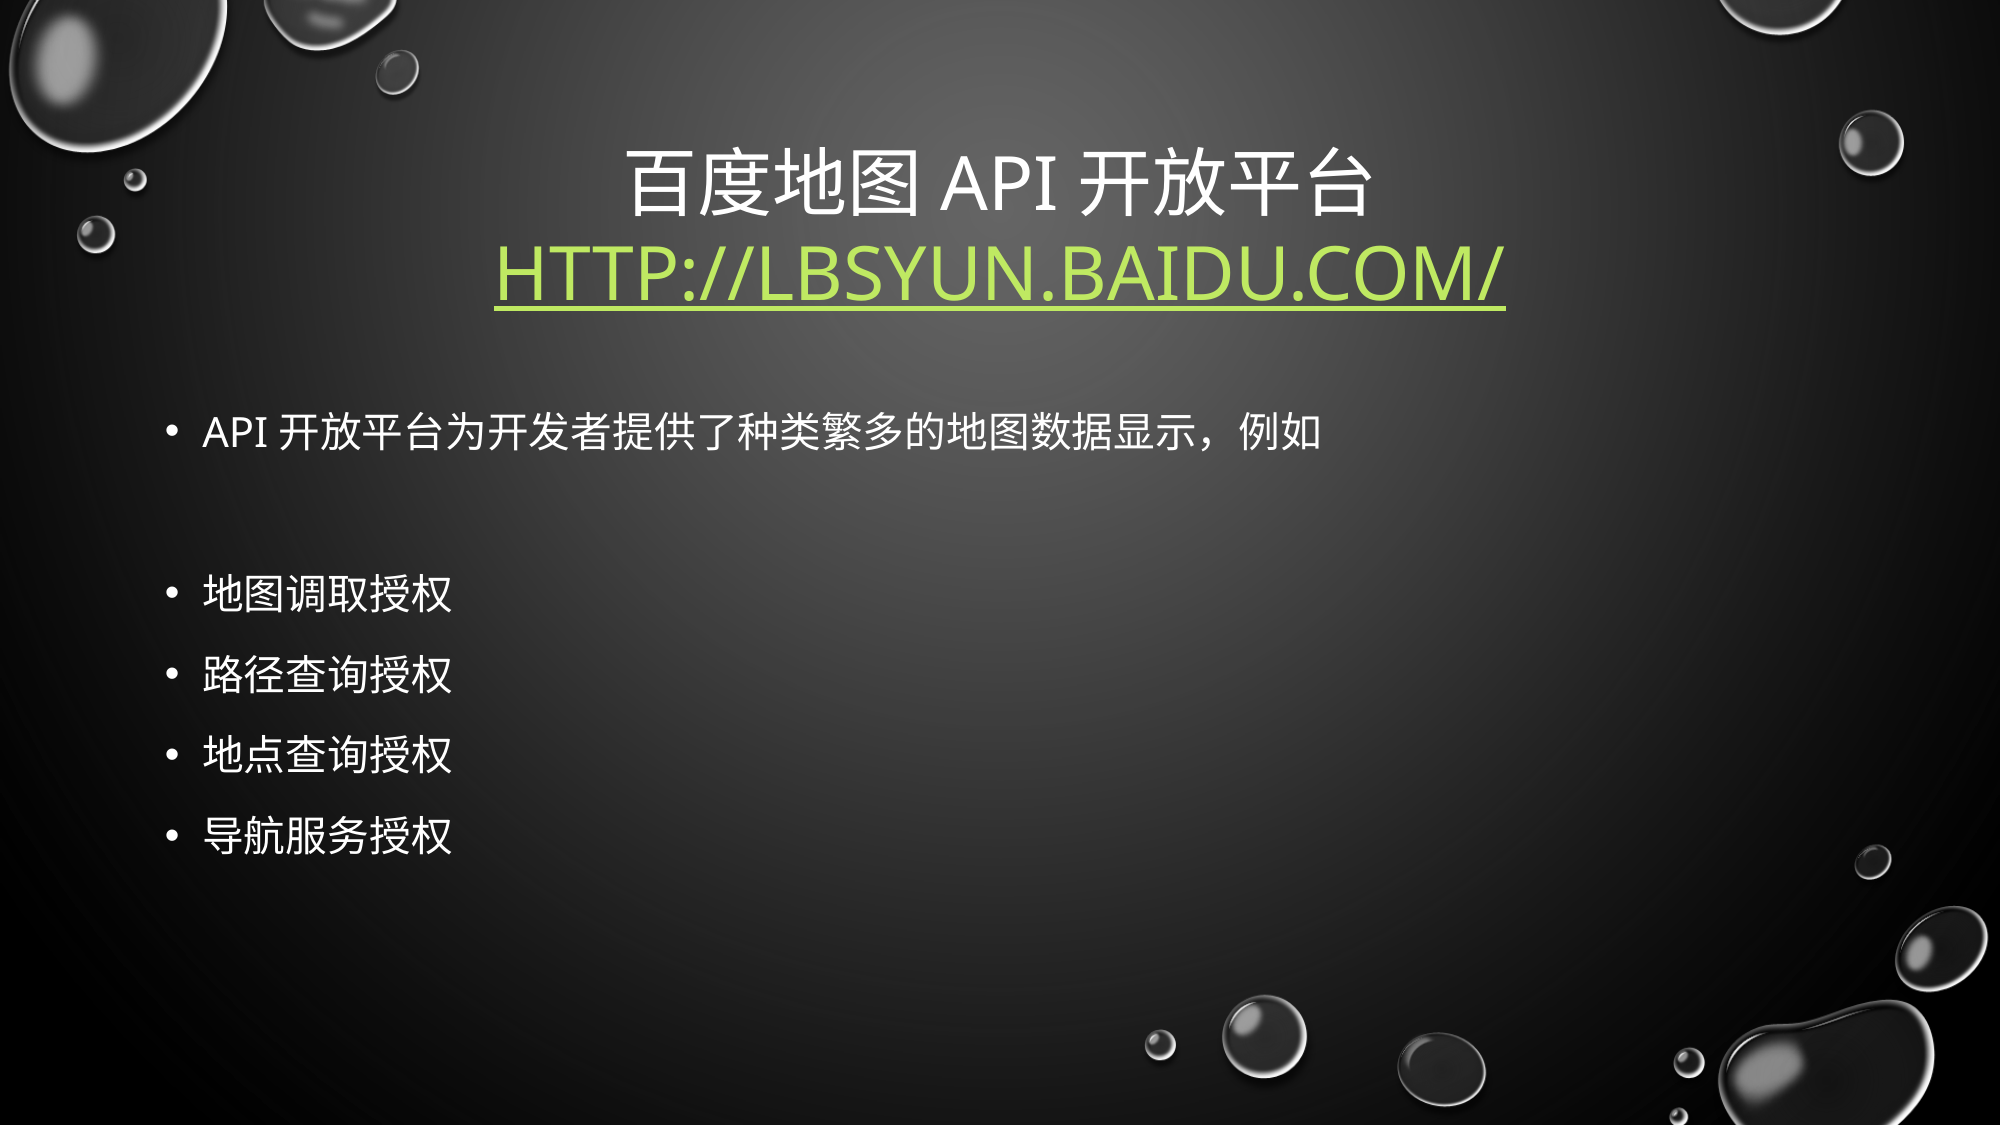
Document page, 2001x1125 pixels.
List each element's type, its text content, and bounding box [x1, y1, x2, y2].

list Api开放平台为开发者提供了种类繁多的地图数据显示，例如 地图调取授权 路径查询授权 地点查询授权 导航服务授权 [149, 388, 1850, 950]
title 百度地图API开放平台 http://lbsyun.baidu.com/ [149, 101, 1851, 364]
picture [0, 0, 2000, 1125]
